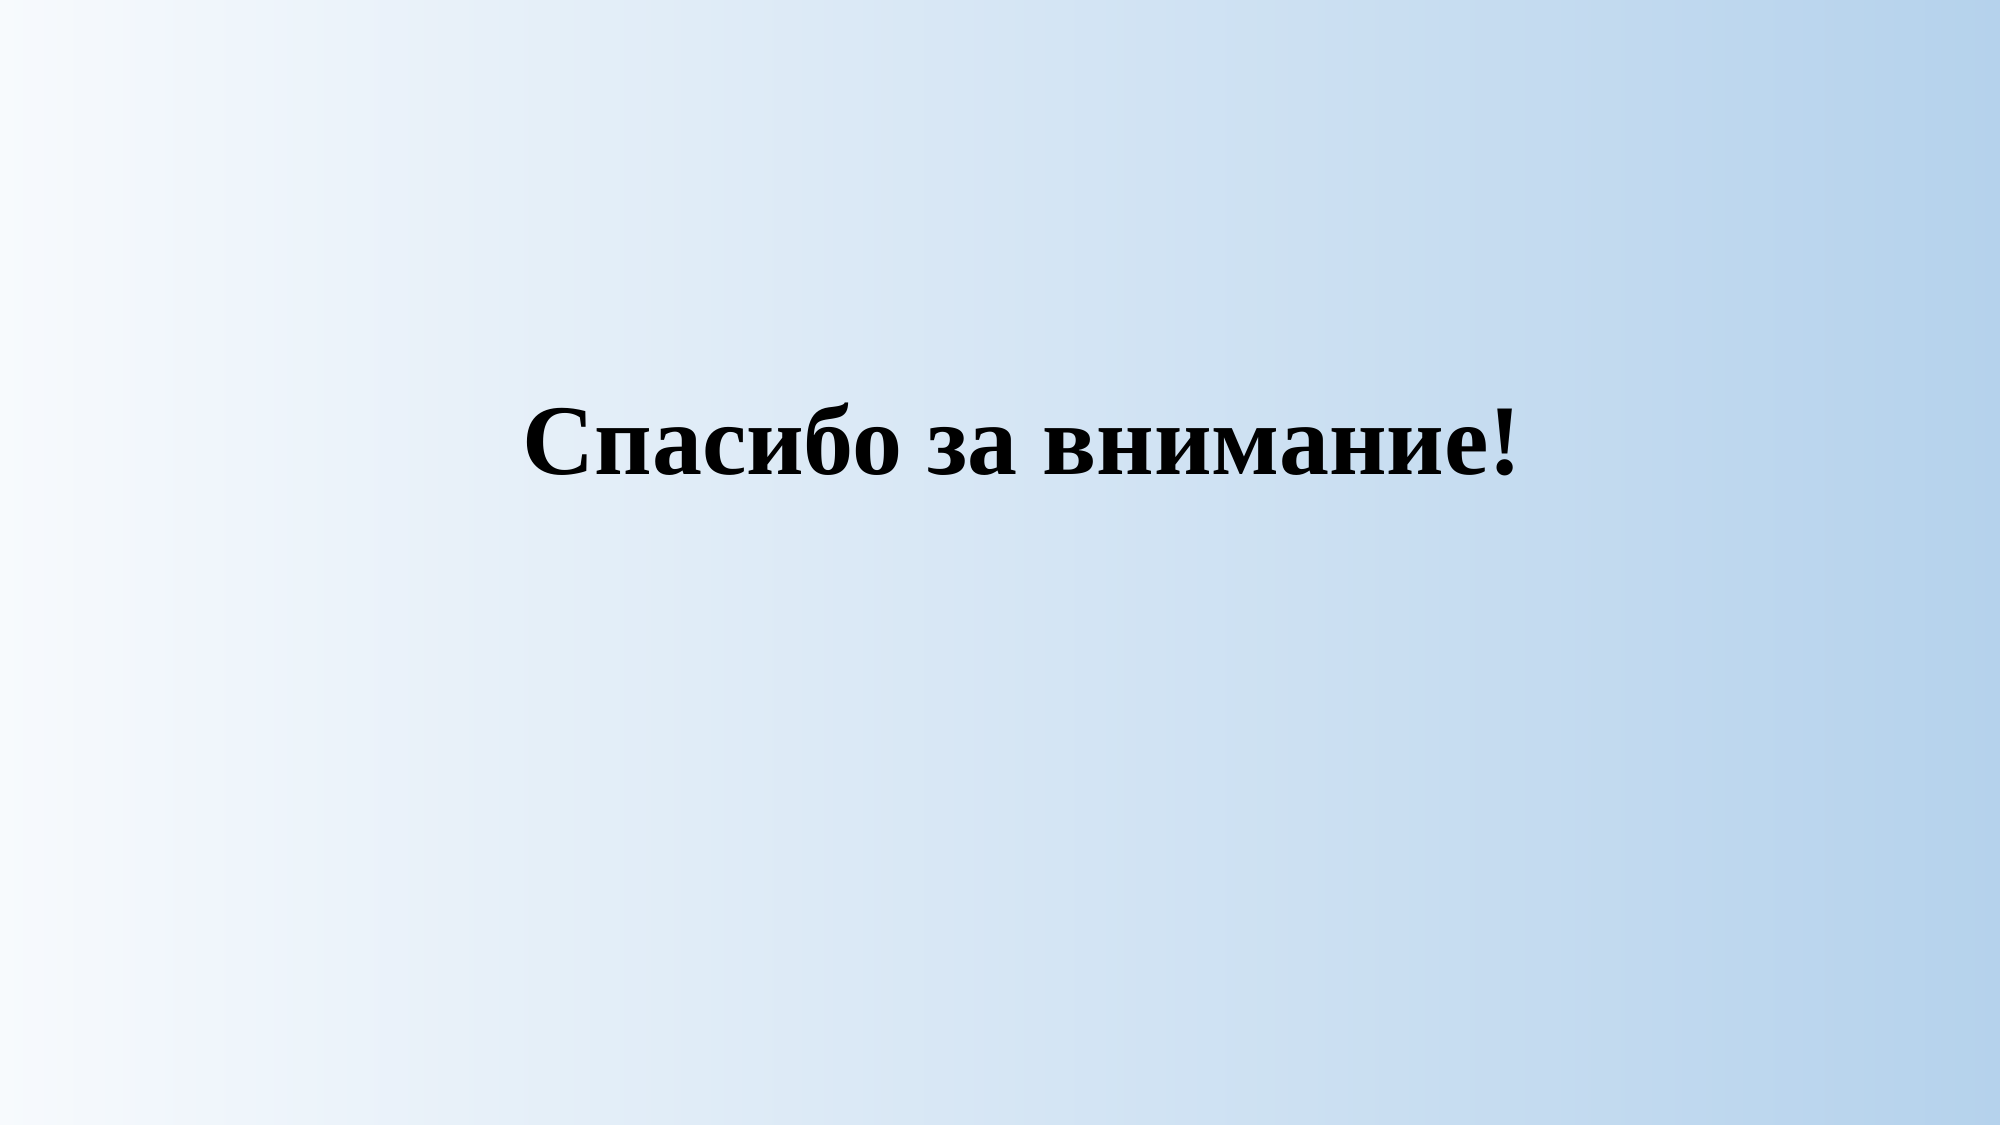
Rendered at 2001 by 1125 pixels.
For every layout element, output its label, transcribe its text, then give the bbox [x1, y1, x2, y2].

title Спасибо за внимание! [132, 127, 1913, 961]
